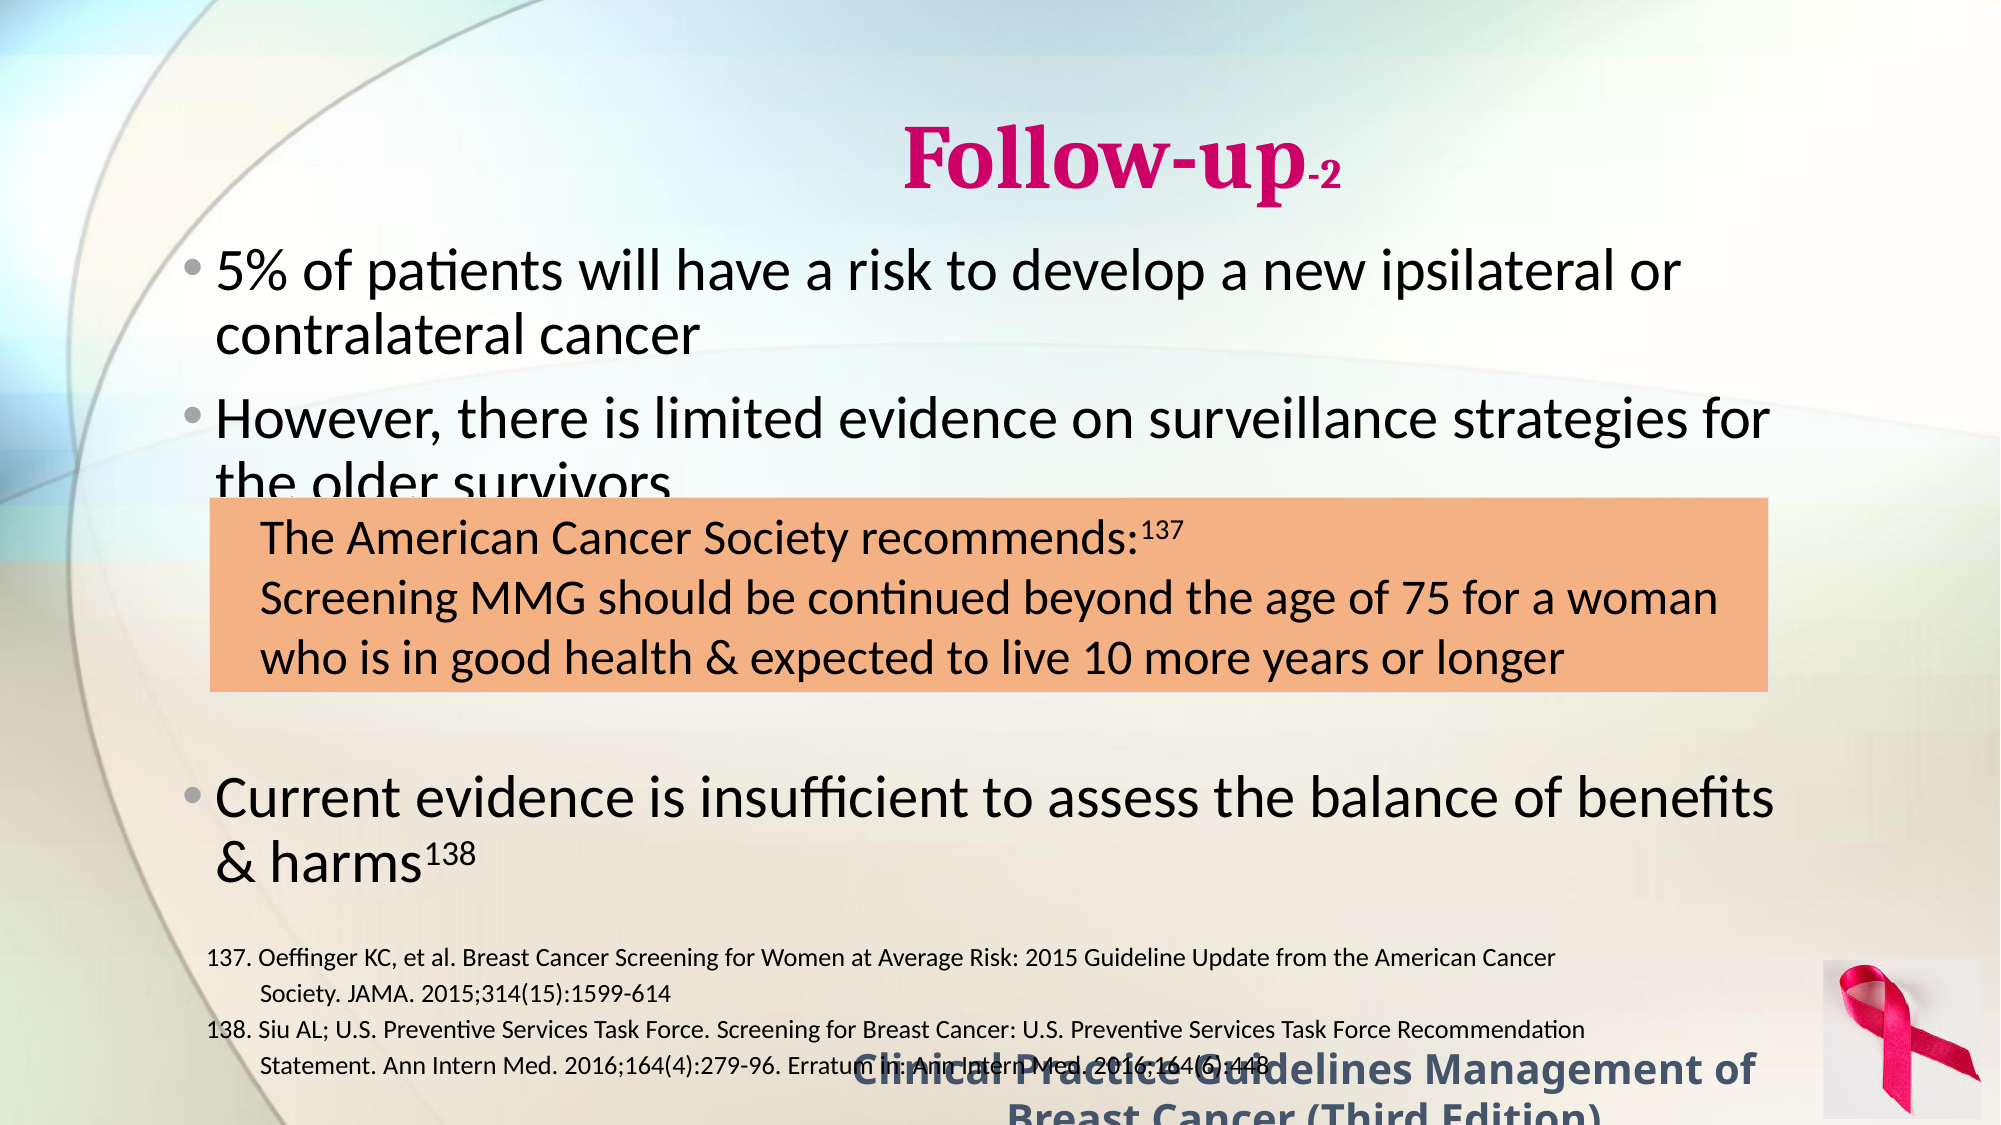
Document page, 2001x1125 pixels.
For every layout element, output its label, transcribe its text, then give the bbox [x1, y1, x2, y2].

text_box Clinical Practice Guidelines Management of Breast Cancer (Third Edition) [788, 1102, 1820, 1125]
list 5% of patients will have a risk to develop a new ipsilateral or contralateral cancer However, there is limited evidence on surveillance strategies for the older survivors Current evidence is insufficient to assess the balance of benefits & harms138 137. Oeffinger KC, et al. Breast Cancer Screening for Women at Average Risk: 2015 Guideline Update from the American Cancer Society. JAMA. 2015;314(15):1599-614 138. Siu AL; U.S. Preventive Services Task Force. Screening for Breast Cancer: U.S. Preventive Services Task Force Recommendation Statement. Ann Intern Med. 2016;164(4):279-96. Erratum in: Ann Intern Med. 2016;164(6):448 [167, 230, 1824, 1102]
text_box The American Cancer Society recommends:137 Screening MMG should be continued beyond the age of 75 for a woman who is in good health & expected to live 10 more years or longer [209, 497, 1769, 693]
picture [0, 0, 2001, 1125]
title Follow-up-2 [381, 43, 1863, 261]
slide_number 7 [1325, 1042, 1813, 1103]
